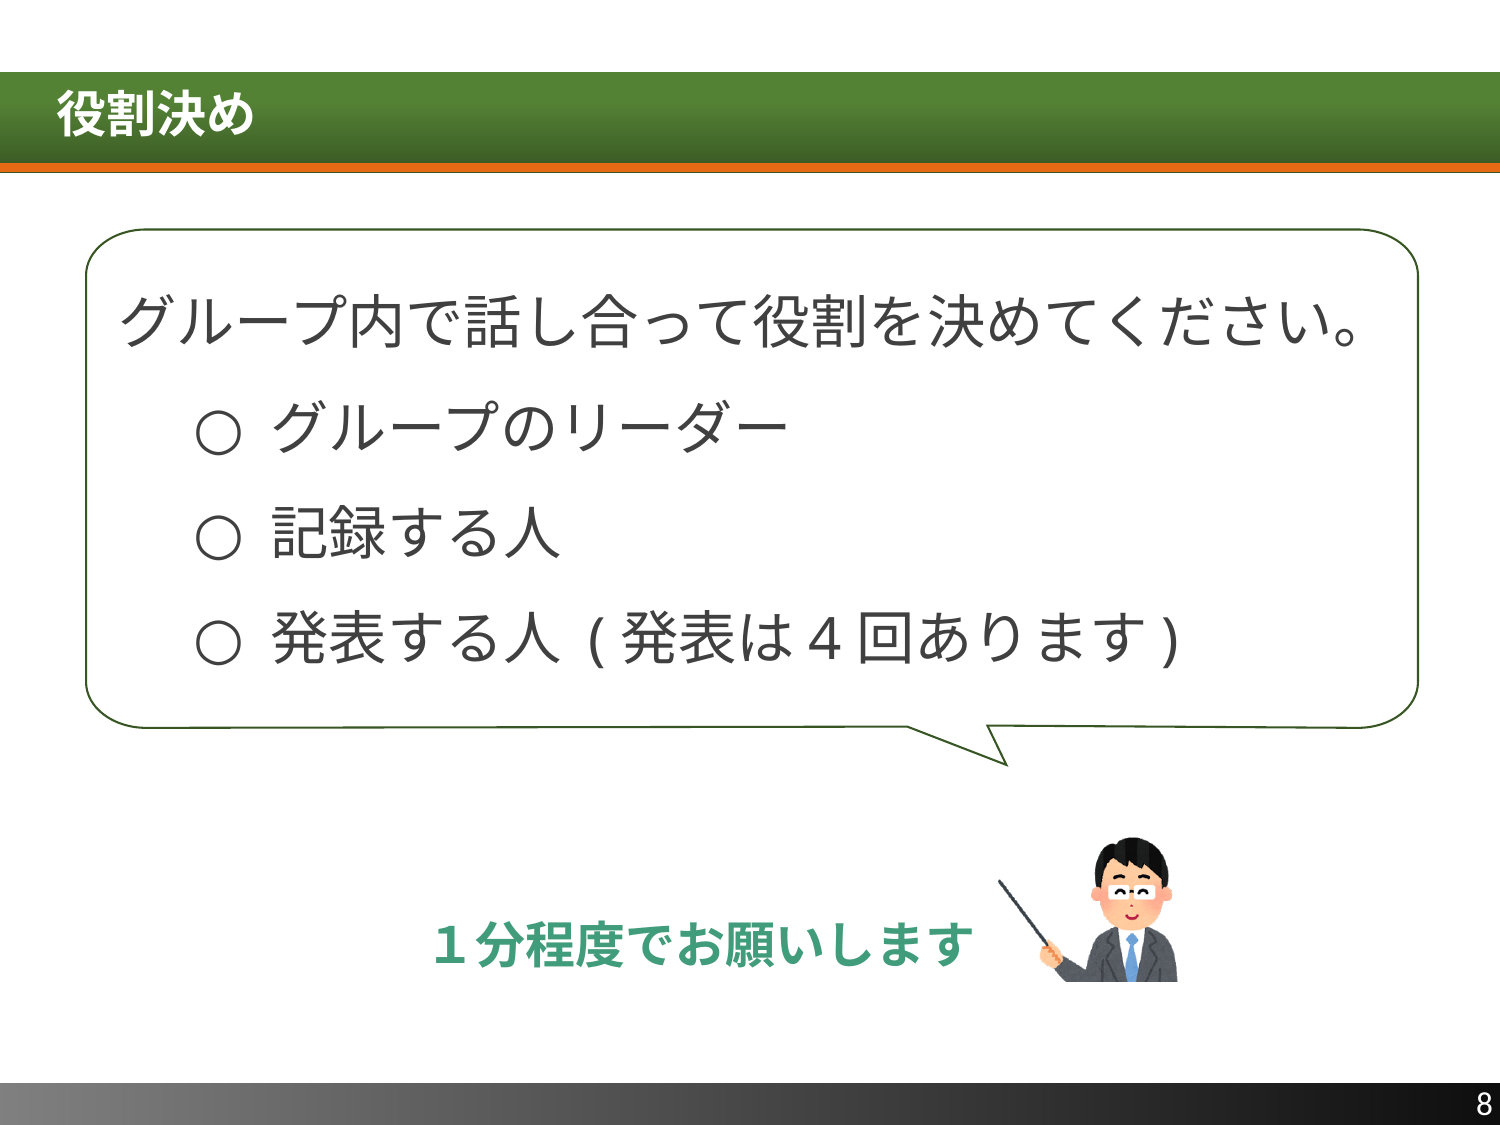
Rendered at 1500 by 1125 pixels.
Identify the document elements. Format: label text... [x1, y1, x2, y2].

text_box [85, 228, 1420, 767]
picture [971, 827, 1212, 983]
text_box １分程度でお願いします [410, 906, 971, 982]
slide_number 8 [1170, 1072, 1500, 1125]
title 役割決め [41, 59, 1336, 173]
